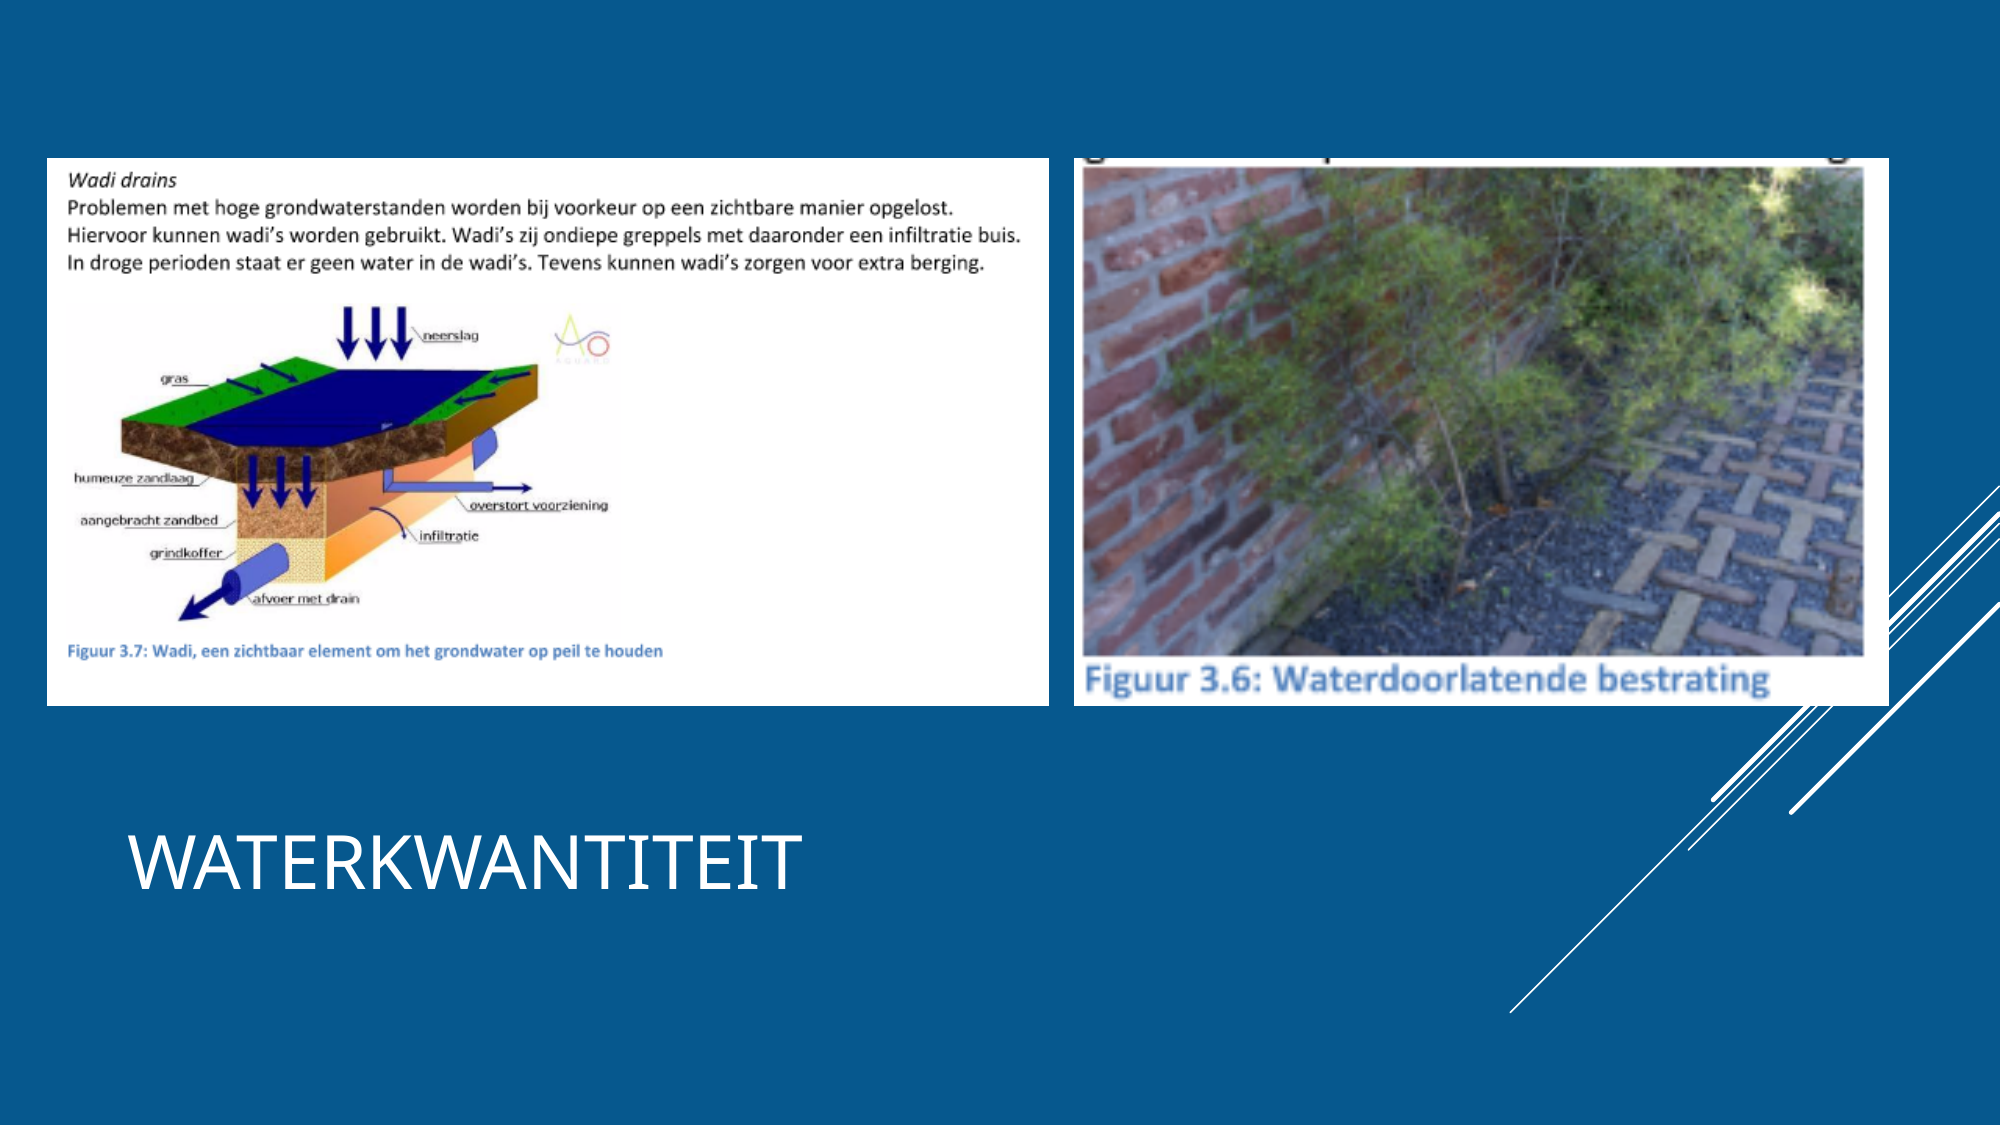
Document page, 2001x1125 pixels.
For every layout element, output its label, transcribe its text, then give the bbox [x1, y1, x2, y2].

picture [46, 158, 1049, 706]
title Waterkwantiteit [112, 736, 1513, 984]
picture [1074, 158, 1889, 706]
